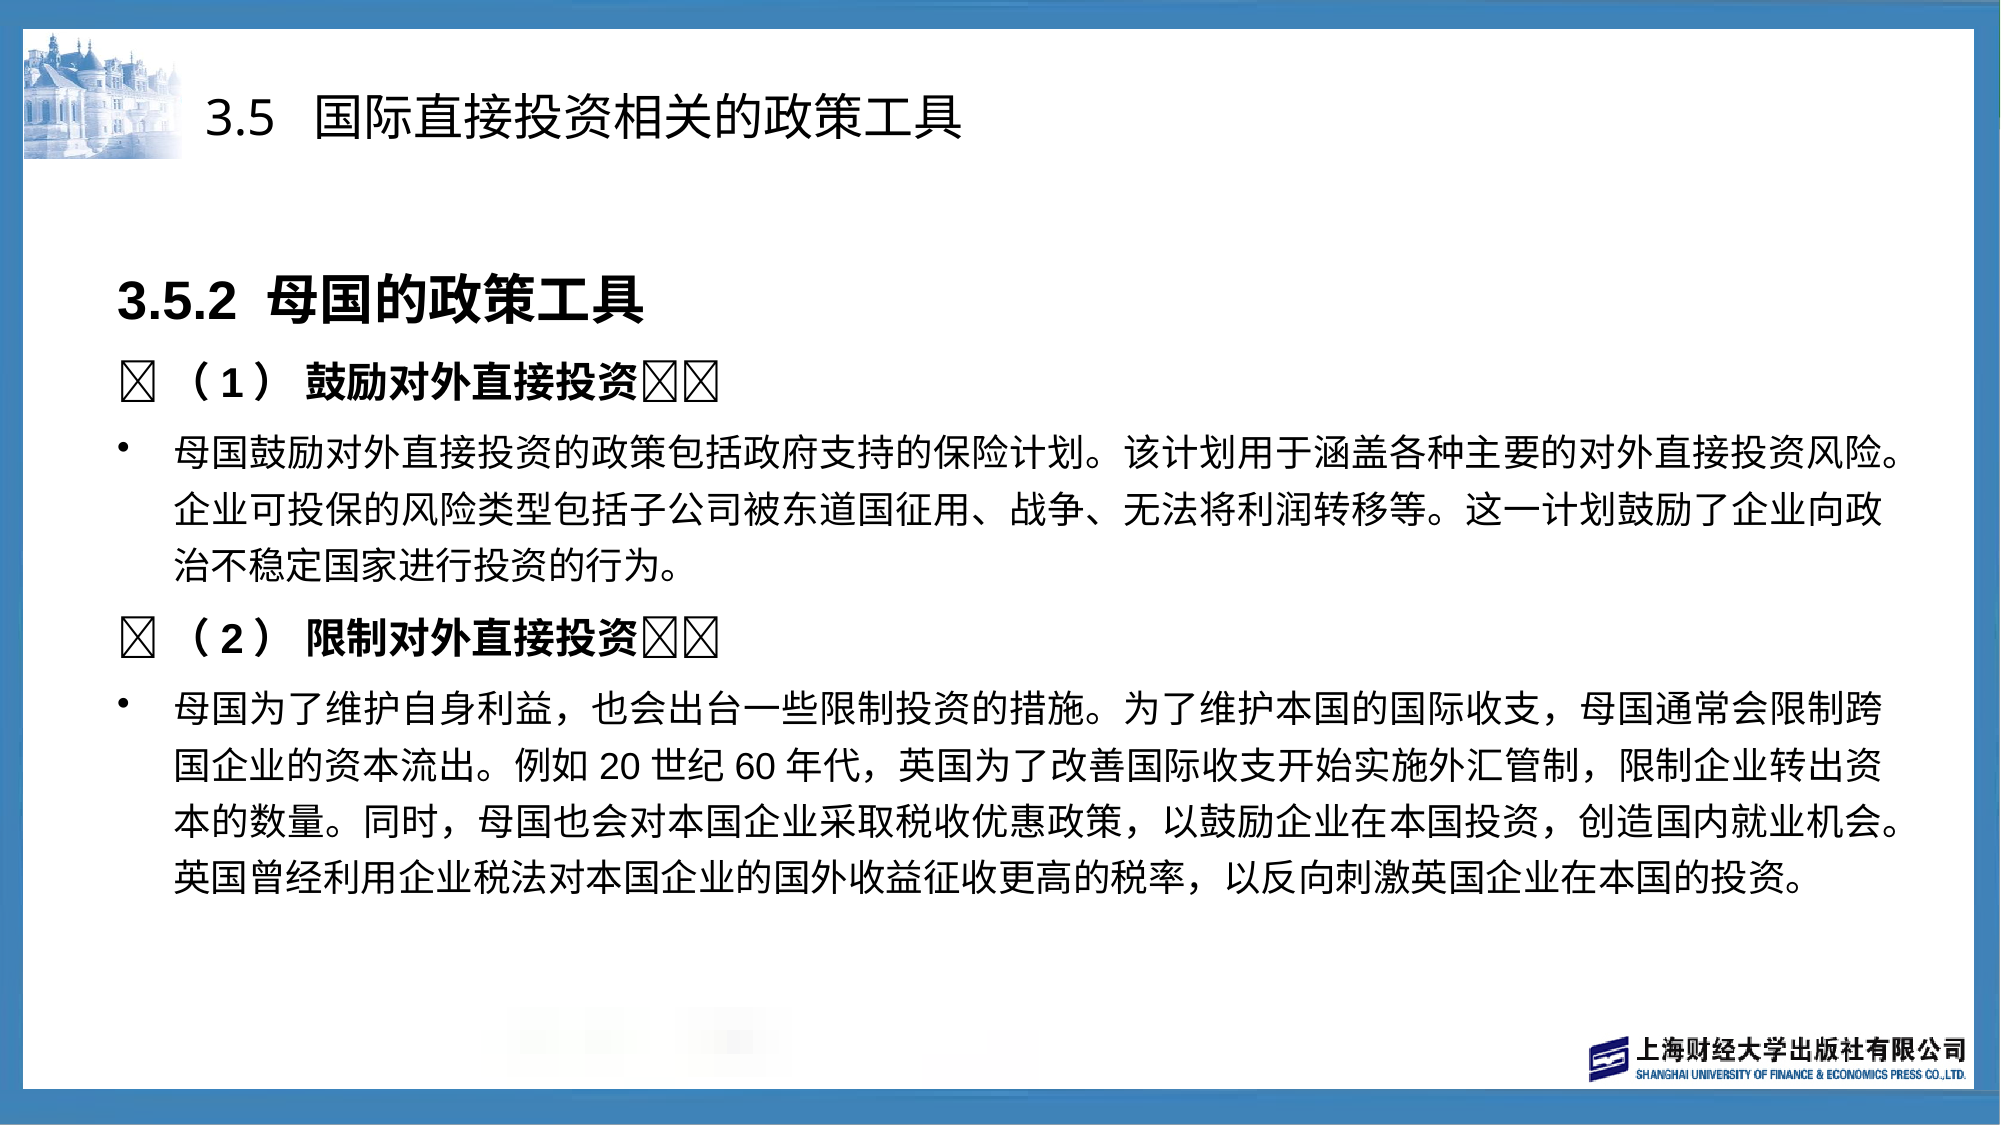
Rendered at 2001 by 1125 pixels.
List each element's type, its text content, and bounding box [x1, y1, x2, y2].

list 3.5.2 母国的政策工具 （1） 鼓励对外直接投资 母国鼓励对外直接投资的政策包括政府支持的保险计划。该计划用于涵盖各种主要的对外直接投资风险。企业可投保的风险类型包括子公司被东道国征用、战争、无法将利润转移等。这一计划鼓励了企业向政治不稳定国家进行投资的行为。 （2） 限制对外直接投资 母国为了维护自身利益，也会出台一些限制投资的措施。为了维护本国的国际收支，母国通常会限制跨国企业的资本流出。例如20世纪60年代，英国为了改善国际收支开始实施外汇管制，限制企业转出资本的数量。同时，母国也会对本国企业采取税收优惠政策，以鼓励企业在本国投资，创造国内就业机会。英国曾经利用企业税法对本国企业的国外收益征收更高的税率，以反向刺激英国企业在本国的投资。 [102, 241, 1898, 1065]
title 3.5 国际直接投资相关的政策工具 [190, 64, 1547, 168]
picture [0, 0, 2001, 1125]
